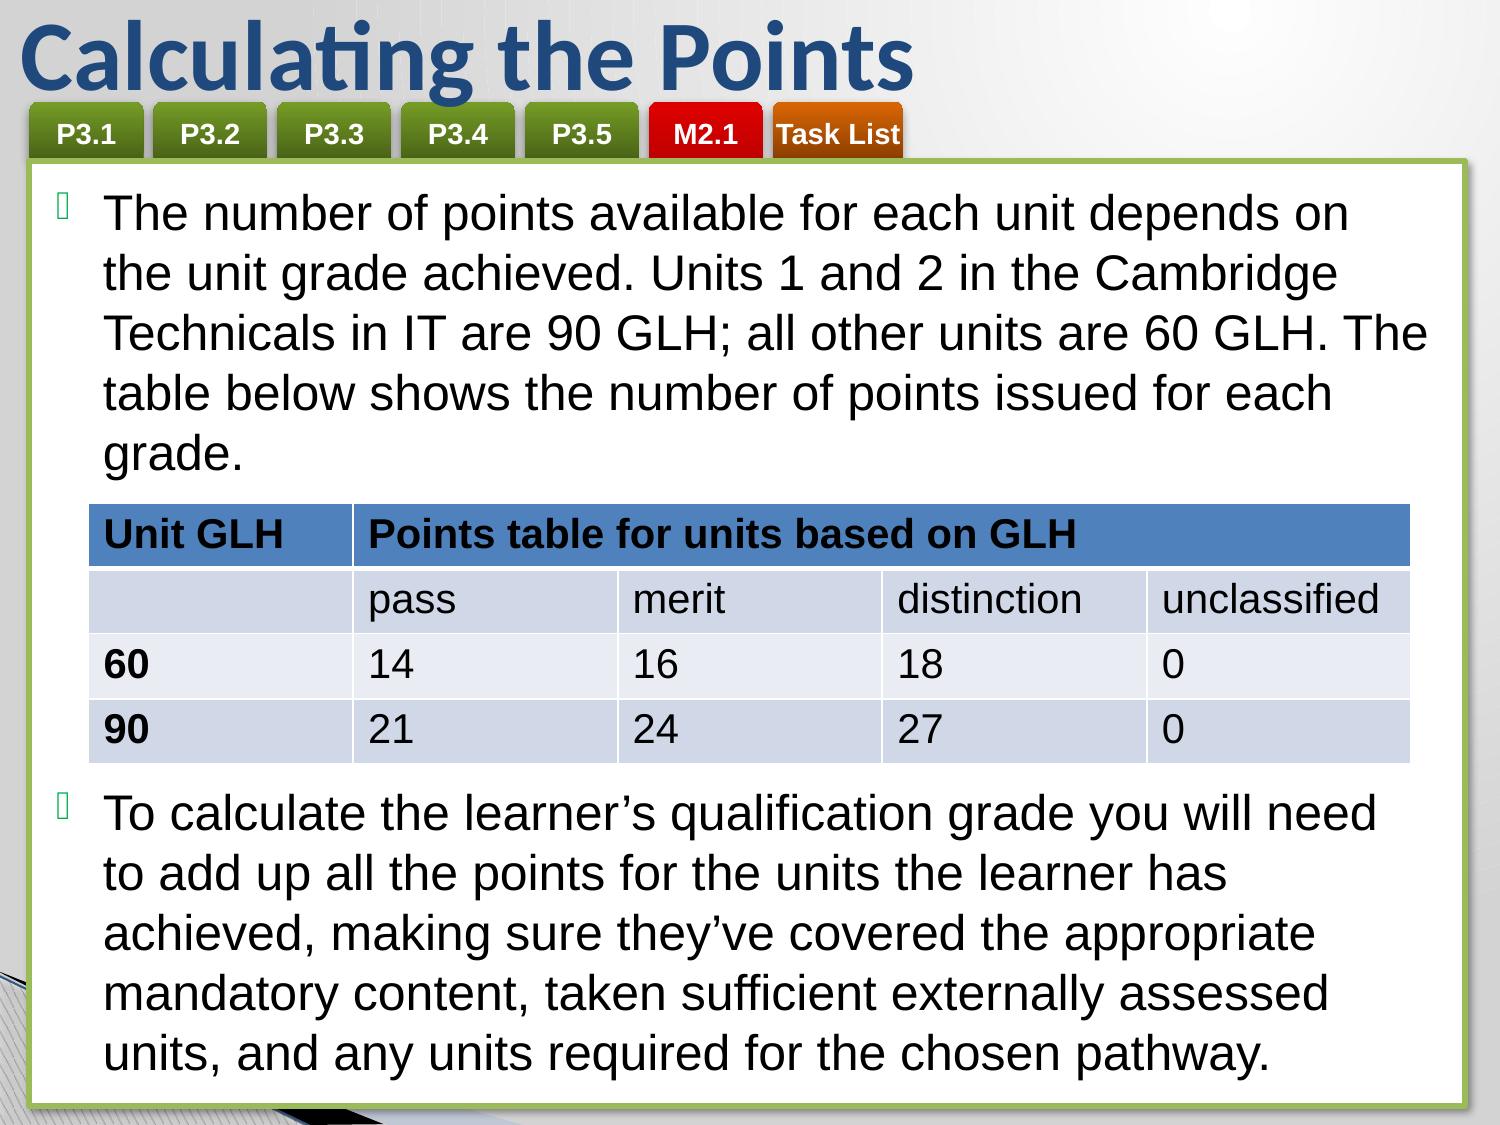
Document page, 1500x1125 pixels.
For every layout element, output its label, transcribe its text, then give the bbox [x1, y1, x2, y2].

table_cell 24 [619, 700, 881, 763]
table_header Points table for units based on GLH [354, 504, 1410, 566]
table_cell pass [354, 571, 617, 633]
table_cell 90 [89, 700, 352, 763]
text_box The number of points available for each unit depends on the unit grade achieved. Units 1 and 2 in the Cambridge Technicals in IT are 90 GLH; all other units are 60 GLH. The table below shows the number of points issued for each grade. To calculate the learner’s qualification grade you will need to add up all the points for the units the learner has achieved, making sure they’ve covered the appropriate mandatory content, taken sufficient externally assessed units, and any units required for the chosen pathway. [41, 172, 1447, 1088]
title Calculating the Points [5, 0, 1270, 102]
table_cell 14 [354, 634, 617, 698]
table_cell 16 [619, 634, 881, 698]
table_cell merit [619, 571, 881, 633]
table_cell 60 [89, 634, 352, 698]
table_cell 0 [1148, 700, 1410, 763]
table_cell unclassified [1148, 571, 1410, 633]
table_cell 21 [354, 700, 617, 763]
table_cell 18 [883, 634, 1146, 698]
picture [281, 1114, 303, 1125]
table_cell 0 [1148, 634, 1410, 698]
table_cell distinction [883, 571, 1146, 633]
table_header Unit GLH [89, 504, 352, 566]
text_box e [551, 0, 603, 5]
table_cell 27 [883, 700, 1146, 763]
table_cell [89, 571, 352, 633]
